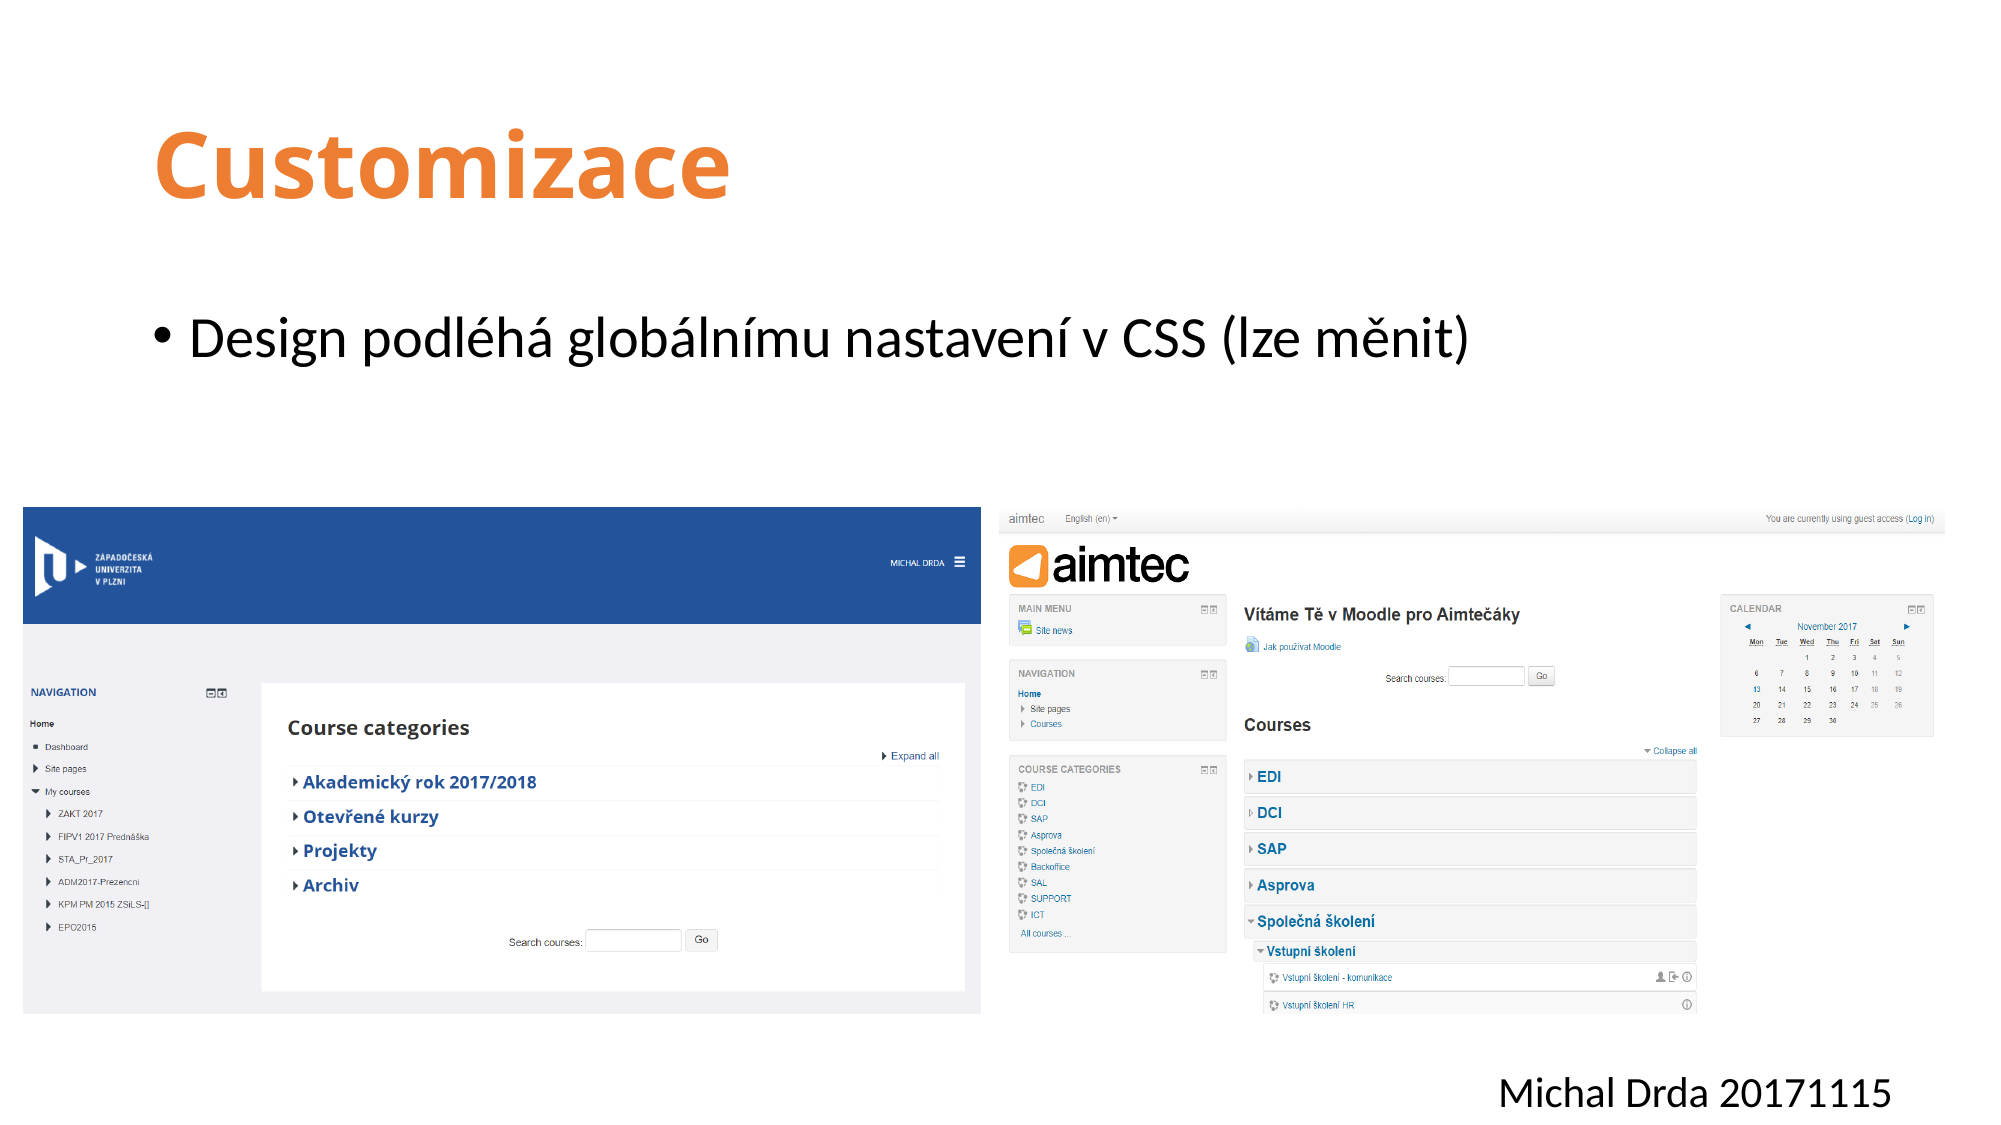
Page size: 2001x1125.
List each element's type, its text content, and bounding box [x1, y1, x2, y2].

picture [999, 507, 1945, 1014]
picture [23, 507, 981, 1014]
text_box Michal Drda 20171115 [1483, 1062, 2000, 1125]
title Customizace [137, 59, 1863, 278]
list Design podléhá globálnímu nastavení v CSS (lze měnit) [137, 299, 1863, 1014]
